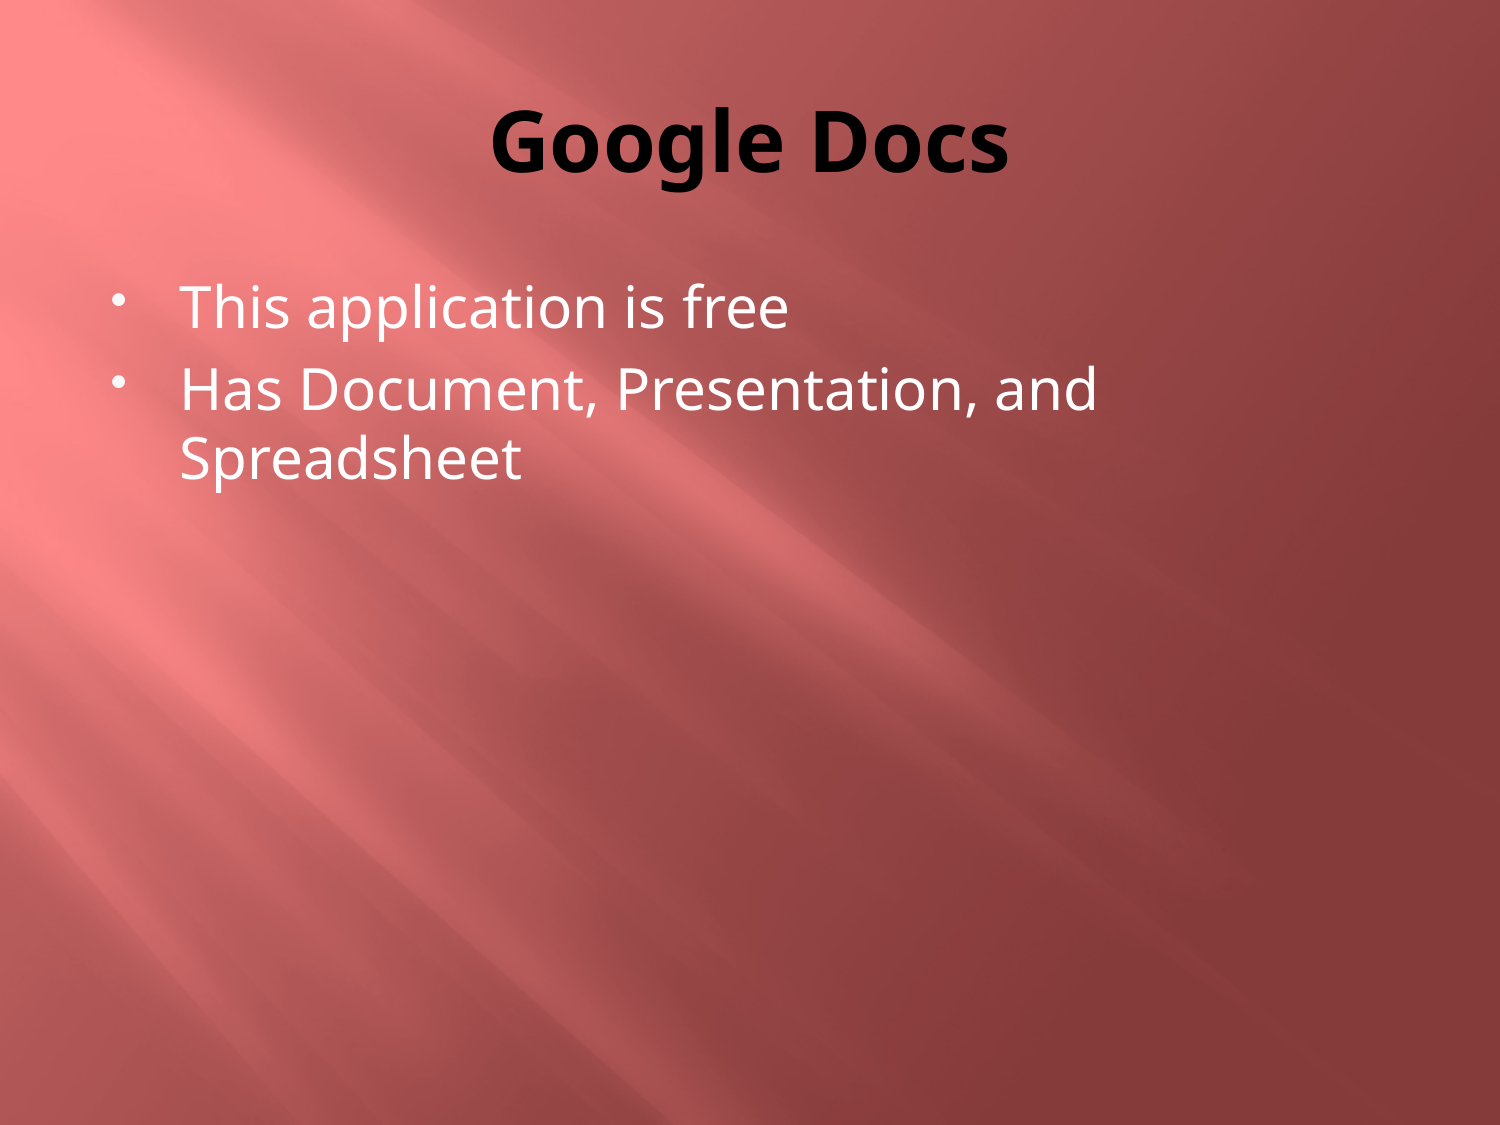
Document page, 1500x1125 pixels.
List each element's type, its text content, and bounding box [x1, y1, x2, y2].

list This application is free Has Document, Presentation, and Spreadsheet [75, 262, 1425, 1035]
title Google Docs [75, 45, 1425, 233]
